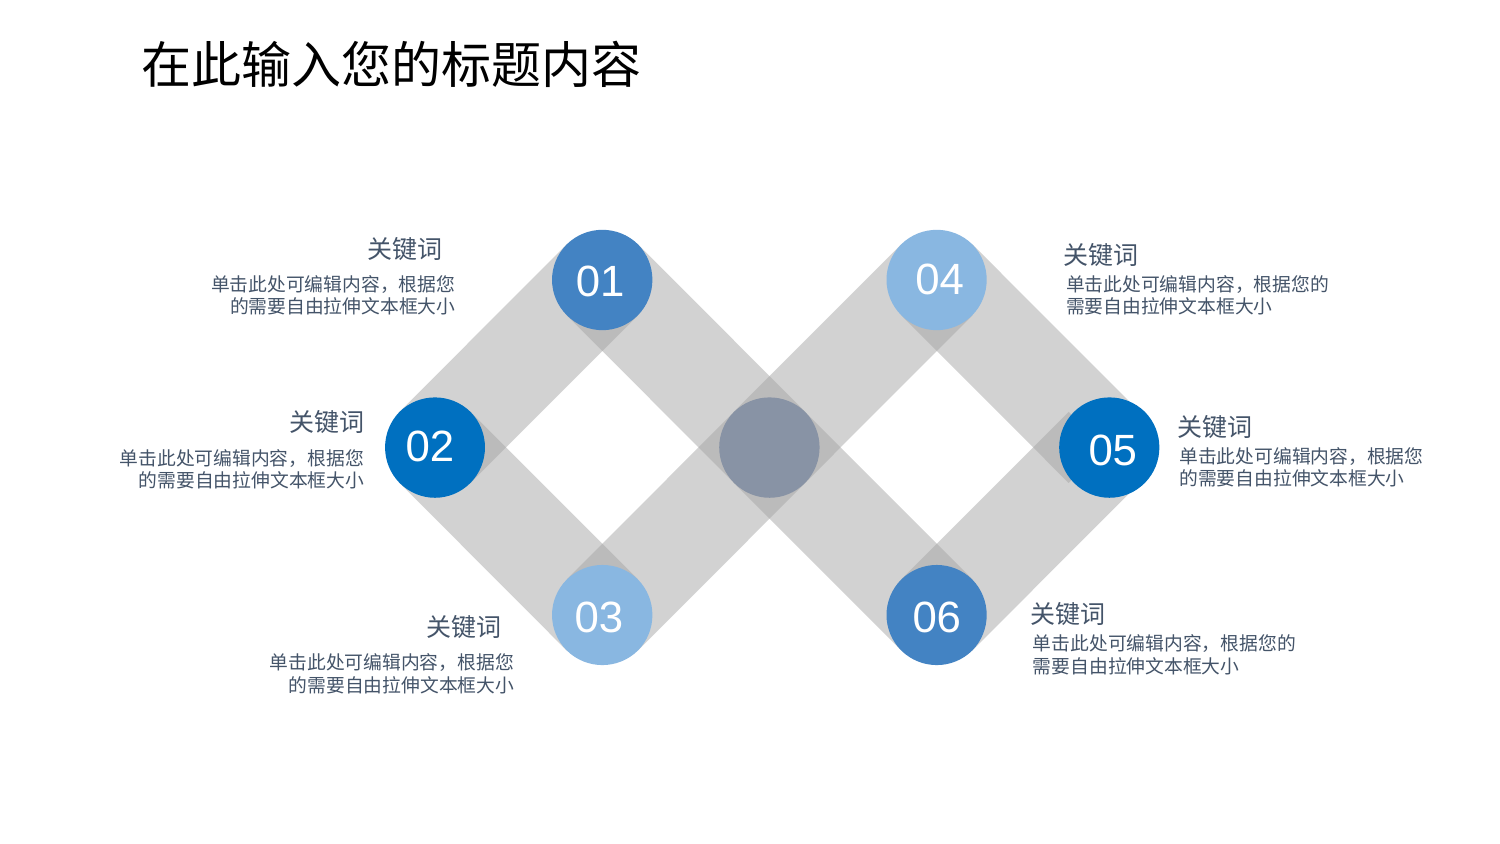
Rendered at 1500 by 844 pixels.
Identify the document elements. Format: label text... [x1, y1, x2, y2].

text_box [379, 224, 1165, 671]
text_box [1021, 598, 1304, 678]
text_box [262, 611, 514, 697]
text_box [204, 233, 456, 319]
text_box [113, 406, 377, 492]
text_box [1054, 239, 1342, 318]
text_box 在此输入您的标题内容 [125, 26, 740, 102]
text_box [1167, 411, 1441, 490]
